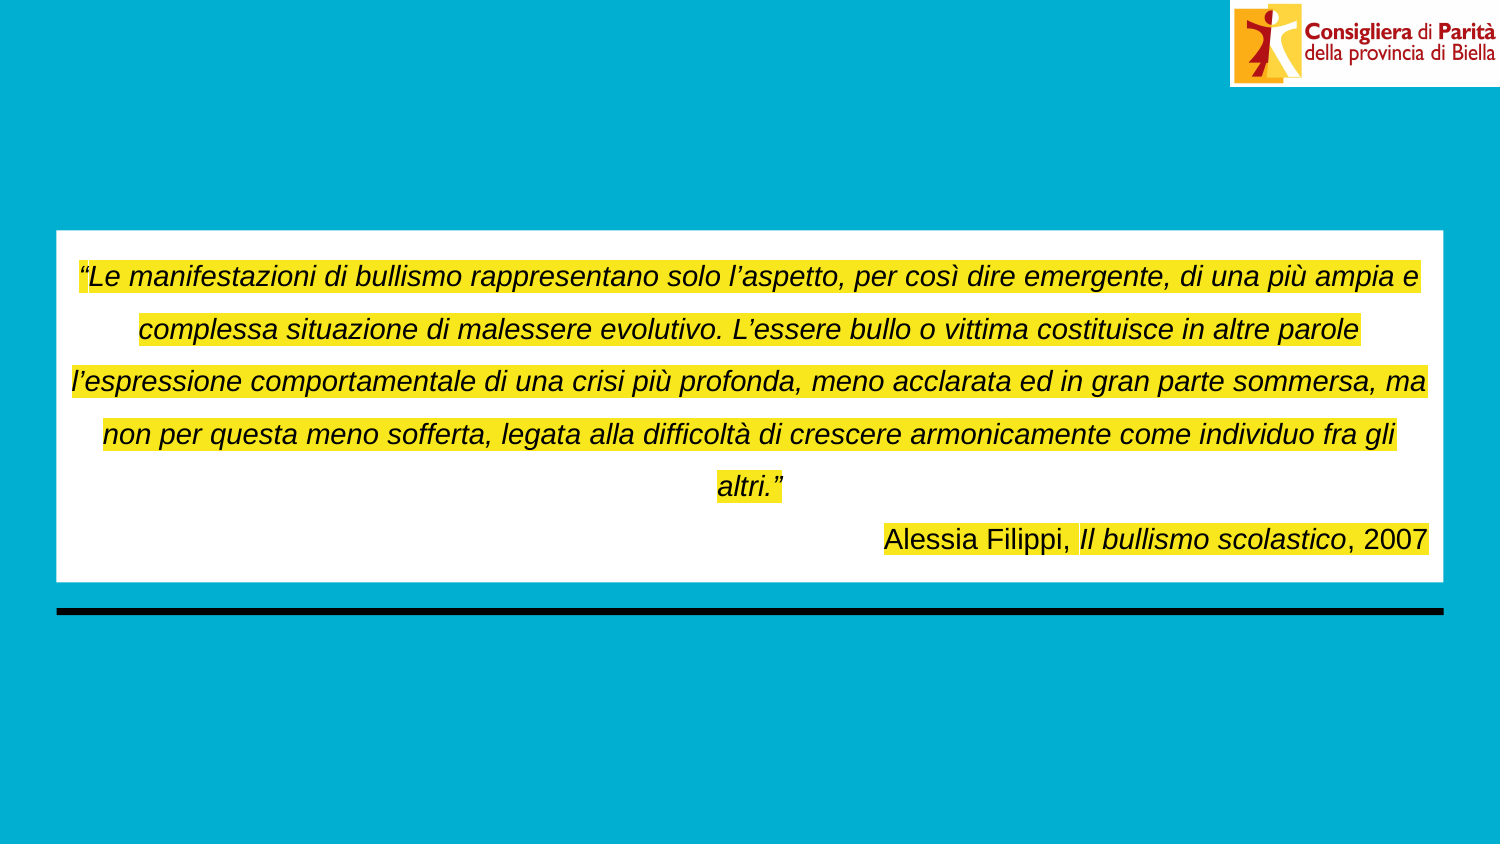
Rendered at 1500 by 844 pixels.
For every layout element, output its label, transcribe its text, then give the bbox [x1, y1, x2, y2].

title “Le manifestazioni di bullismo rappresentano solo l’aspetto, per così dire emergente, di una più ampia e complessa situazione di malessere evolutivo. L’essere bullo o vittima costituisce in altre parole l’espressione comportamentale di una crisi più profonda, meno acclarata ed in gran parte sommersa, ma non per questa meno sofferta, legata alla difficoltà di crescere armonicamente come individuo fra gli altri.” Alessia Filippi, Il bullismo scolastico, 2007 [56, 230, 1444, 583]
picture [1230, 0, 1500, 88]
